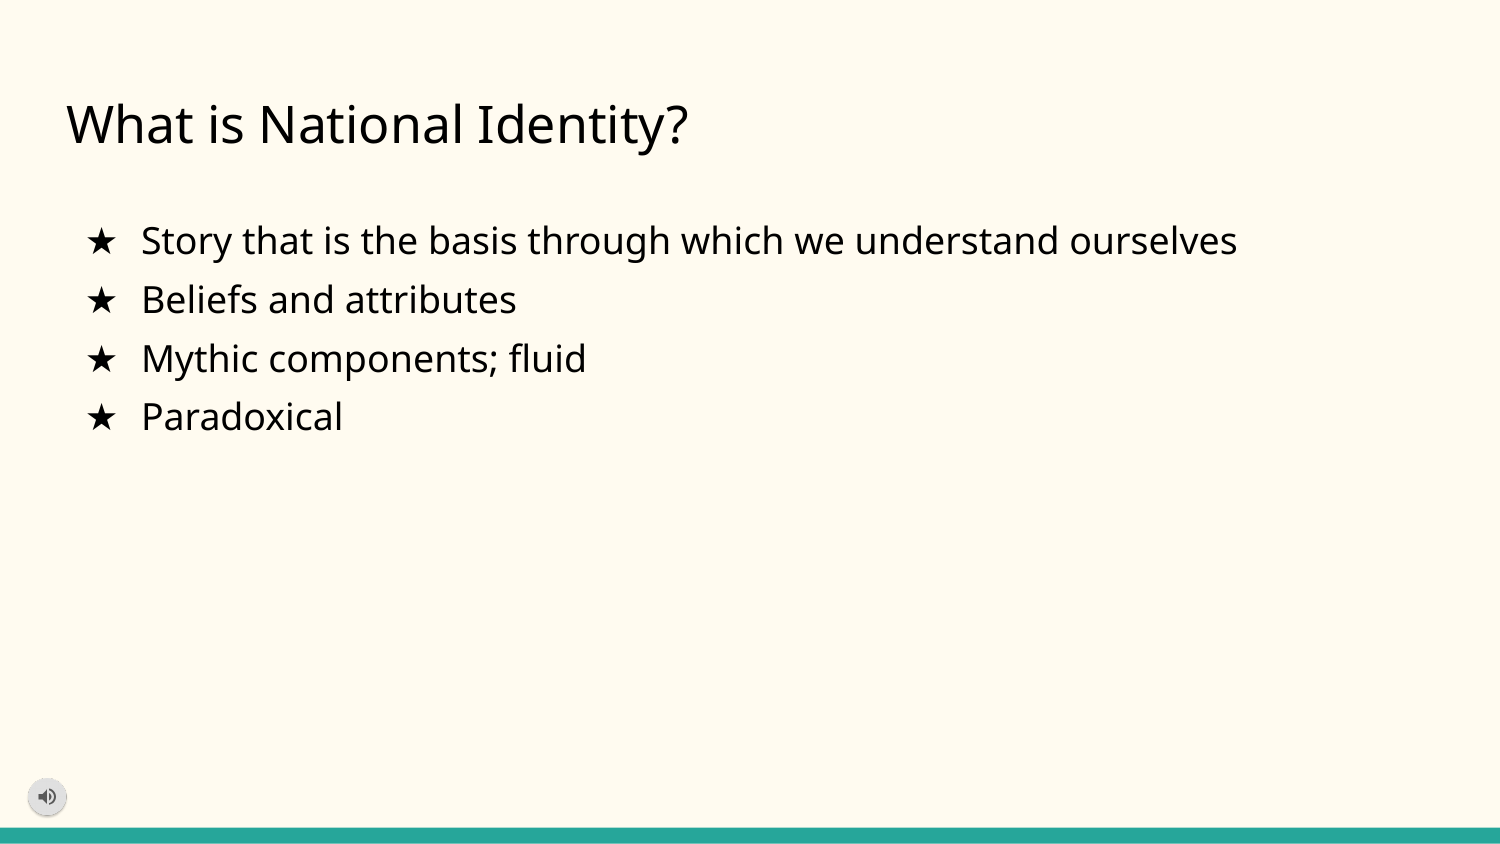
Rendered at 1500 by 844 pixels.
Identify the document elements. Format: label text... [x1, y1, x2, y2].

title What is National Identity? [51, 72, 1449, 174]
list Story that is the basis through which we understand ourselves Beliefs and attributes Mythic components; fluid Paradoxical [51, 192, 1449, 750]
picture [24, 774, 70, 819]
